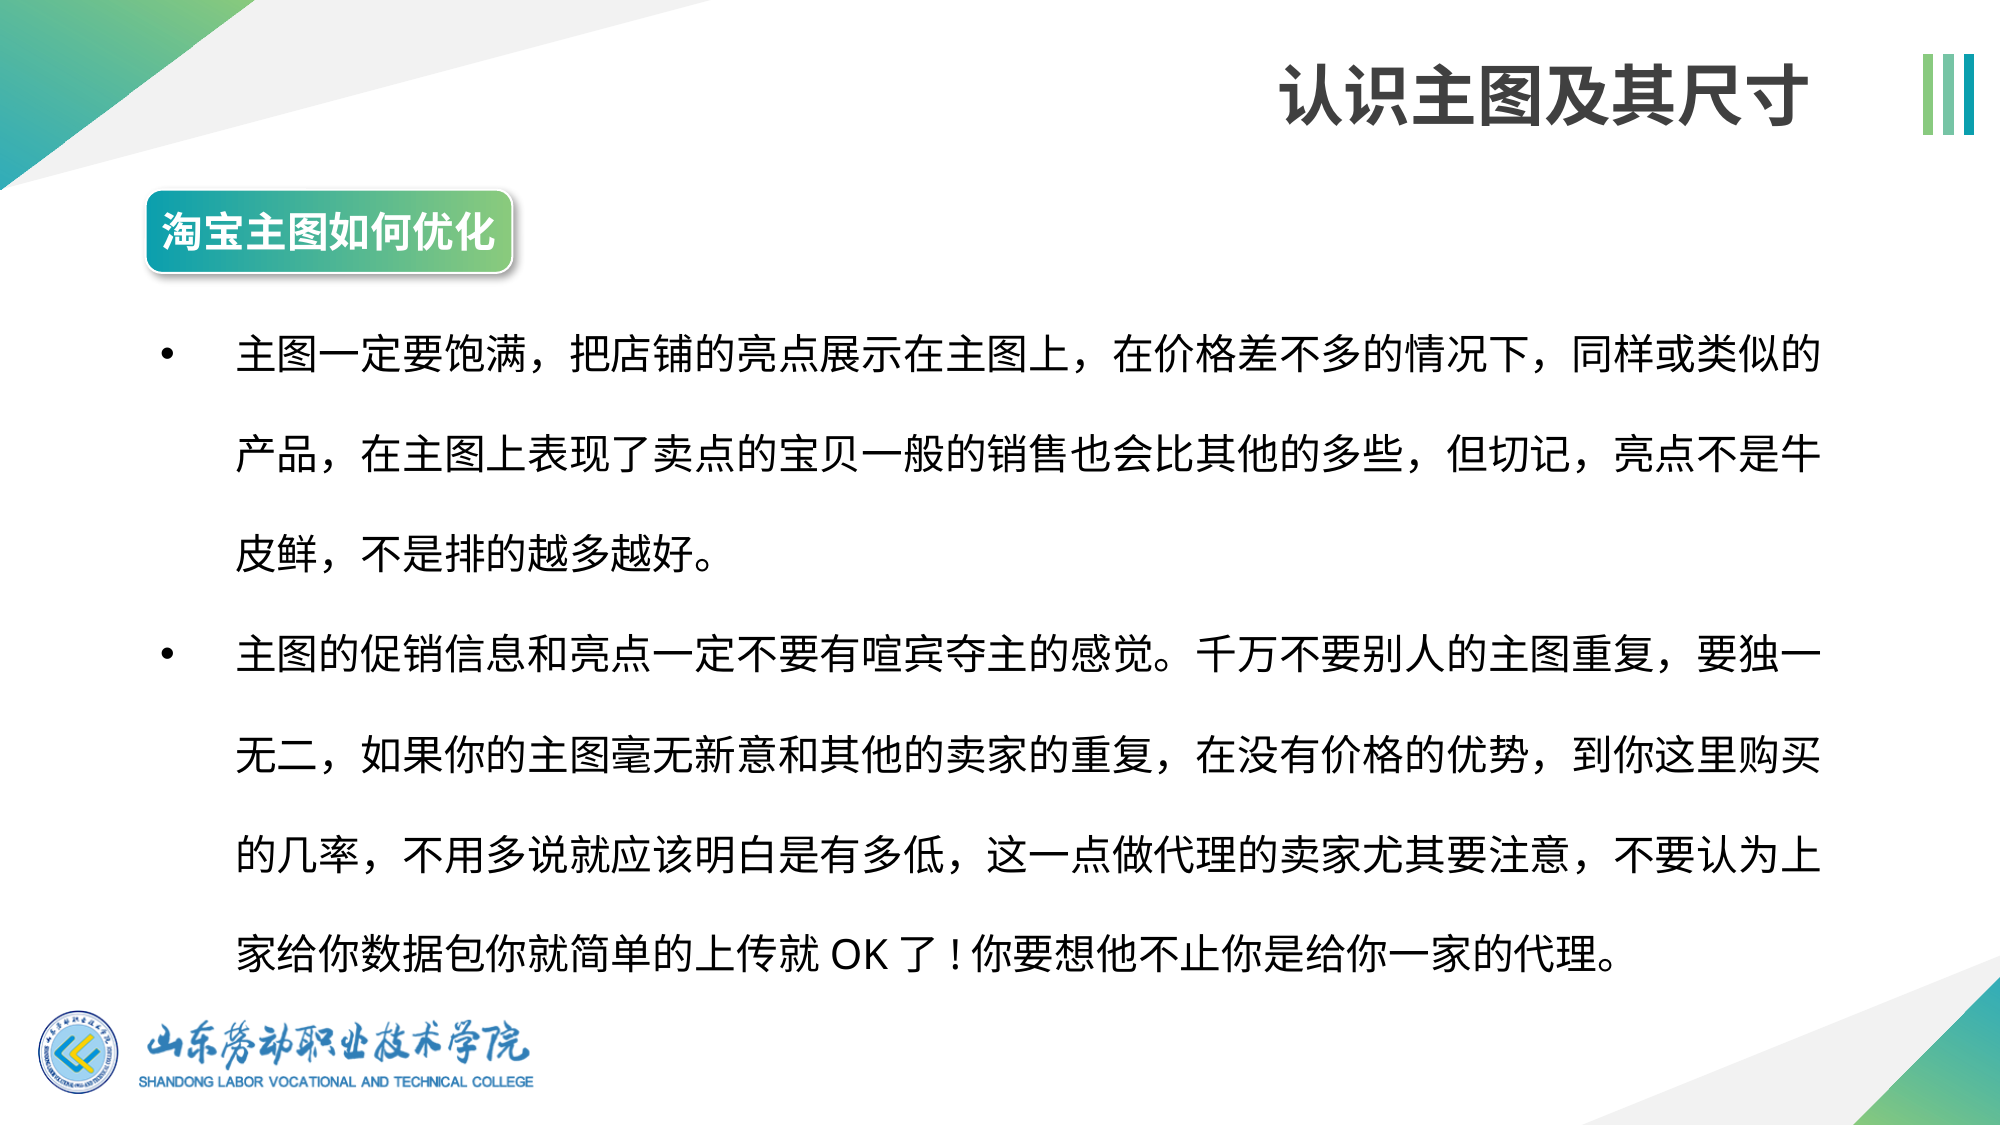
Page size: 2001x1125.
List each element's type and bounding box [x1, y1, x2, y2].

picture [38, 1010, 550, 1094]
text_box [0, 0, 2000, 1125]
text_box [145, 189, 513, 273]
text_box [1928, 54, 1969, 136]
